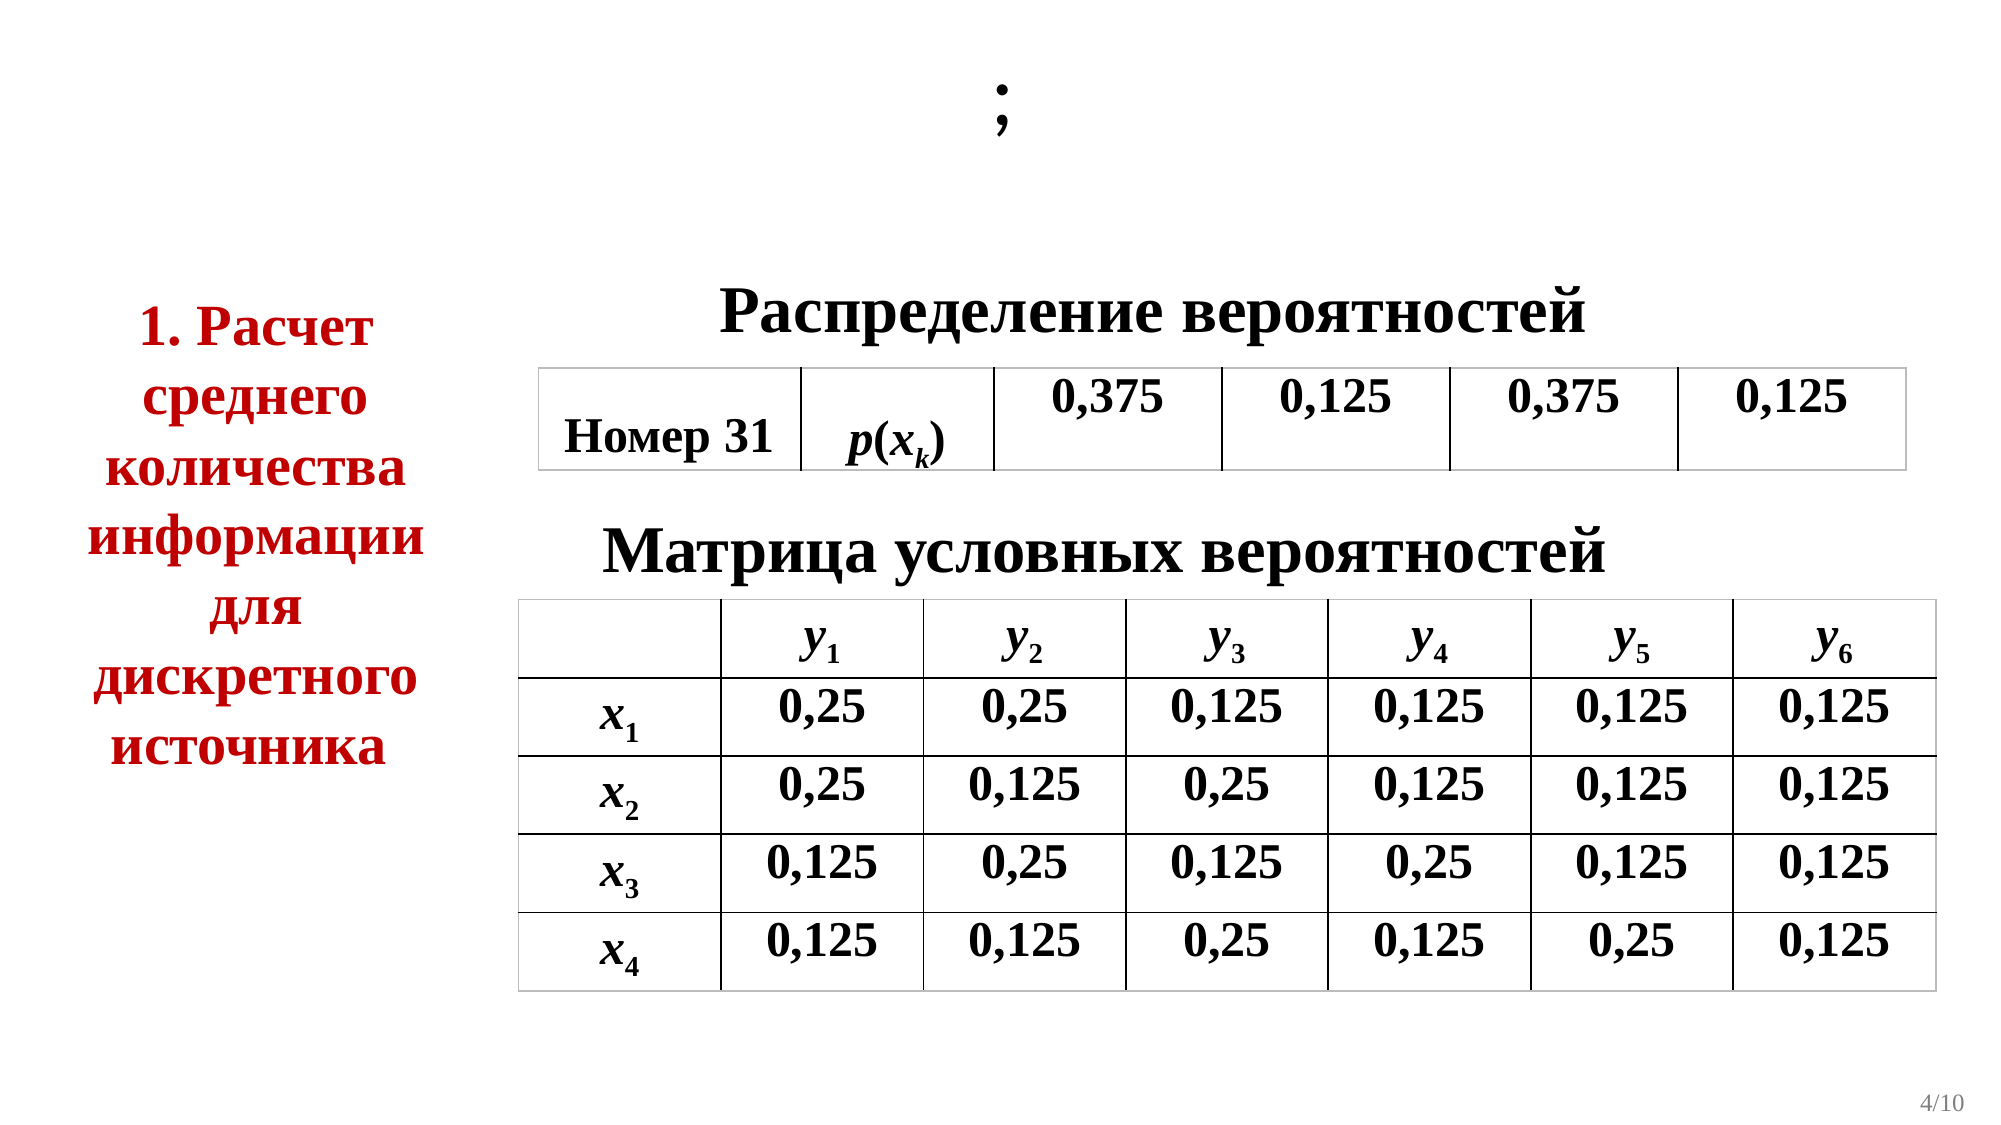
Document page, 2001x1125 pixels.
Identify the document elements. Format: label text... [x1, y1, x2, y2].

table_cell x2 [519, 757, 720, 833]
table_header y5 [1532, 600, 1732, 677]
table_header 0,125 [1223, 369, 1449, 469]
table_cell x4 [519, 913, 720, 990]
table_cell 0,125 [1329, 679, 1530, 755]
table_cell 0,25 [1127, 757, 1327, 833]
table_header 0,375 [995, 369, 1221, 469]
table_cell 0,125 [924, 757, 1125, 833]
table_cell 0,25 [924, 679, 1125, 755]
table_cell 0,125 [1734, 679, 1935, 755]
table_cell 0,125 [1329, 913, 1530, 990]
table_cell 0,25 [1329, 835, 1530, 912]
table_cell 0,125 [722, 835, 923, 912]
table_cell 0,25 [722, 757, 923, 833]
table_header y3 [1127, 600, 1327, 677]
table_header Номер 31 [539, 369, 800, 469]
table_cell 0,125 [1329, 757, 1530, 833]
table_cell 0,25 [924, 835, 1125, 912]
table_header 0,125 [1679, 369, 1905, 469]
table_cell 0,125 [1532, 835, 1732, 912]
table_cell 0,25 [1532, 913, 1732, 990]
table_cell 0,25 [1127, 913, 1327, 990]
table_cell 0,125 [1734, 757, 1935, 833]
table_cell 0,125 [1127, 679, 1327, 755]
table_cell x1 [519, 679, 720, 755]
table_header p(xk) [802, 369, 993, 469]
table_header y1 [722, 600, 923, 677]
table_header y2 [924, 600, 1125, 677]
table_cell 0,25 [722, 679, 923, 755]
table_header y4 [1329, 600, 1530, 677]
table_cell 0,125 [924, 913, 1125, 990]
table_cell 0,125 [1127, 835, 1327, 912]
text_box 1. Расчет среднего количества информации для дискретного источника [56, 279, 456, 784]
table_header y6 [1734, 600, 1935, 677]
table_header 0,375 [1451, 369, 1677, 469]
table_header [519, 600, 720, 677]
table_cell 0,125 [1734, 913, 1935, 990]
table_cell x3 [519, 835, 720, 912]
table_cell 0,125 [1532, 757, 1732, 833]
table_cell 0,125 [1532, 679, 1732, 755]
table_cell 0,125 [1734, 835, 1935, 912]
table_cell 0,125 [722, 913, 923, 990]
